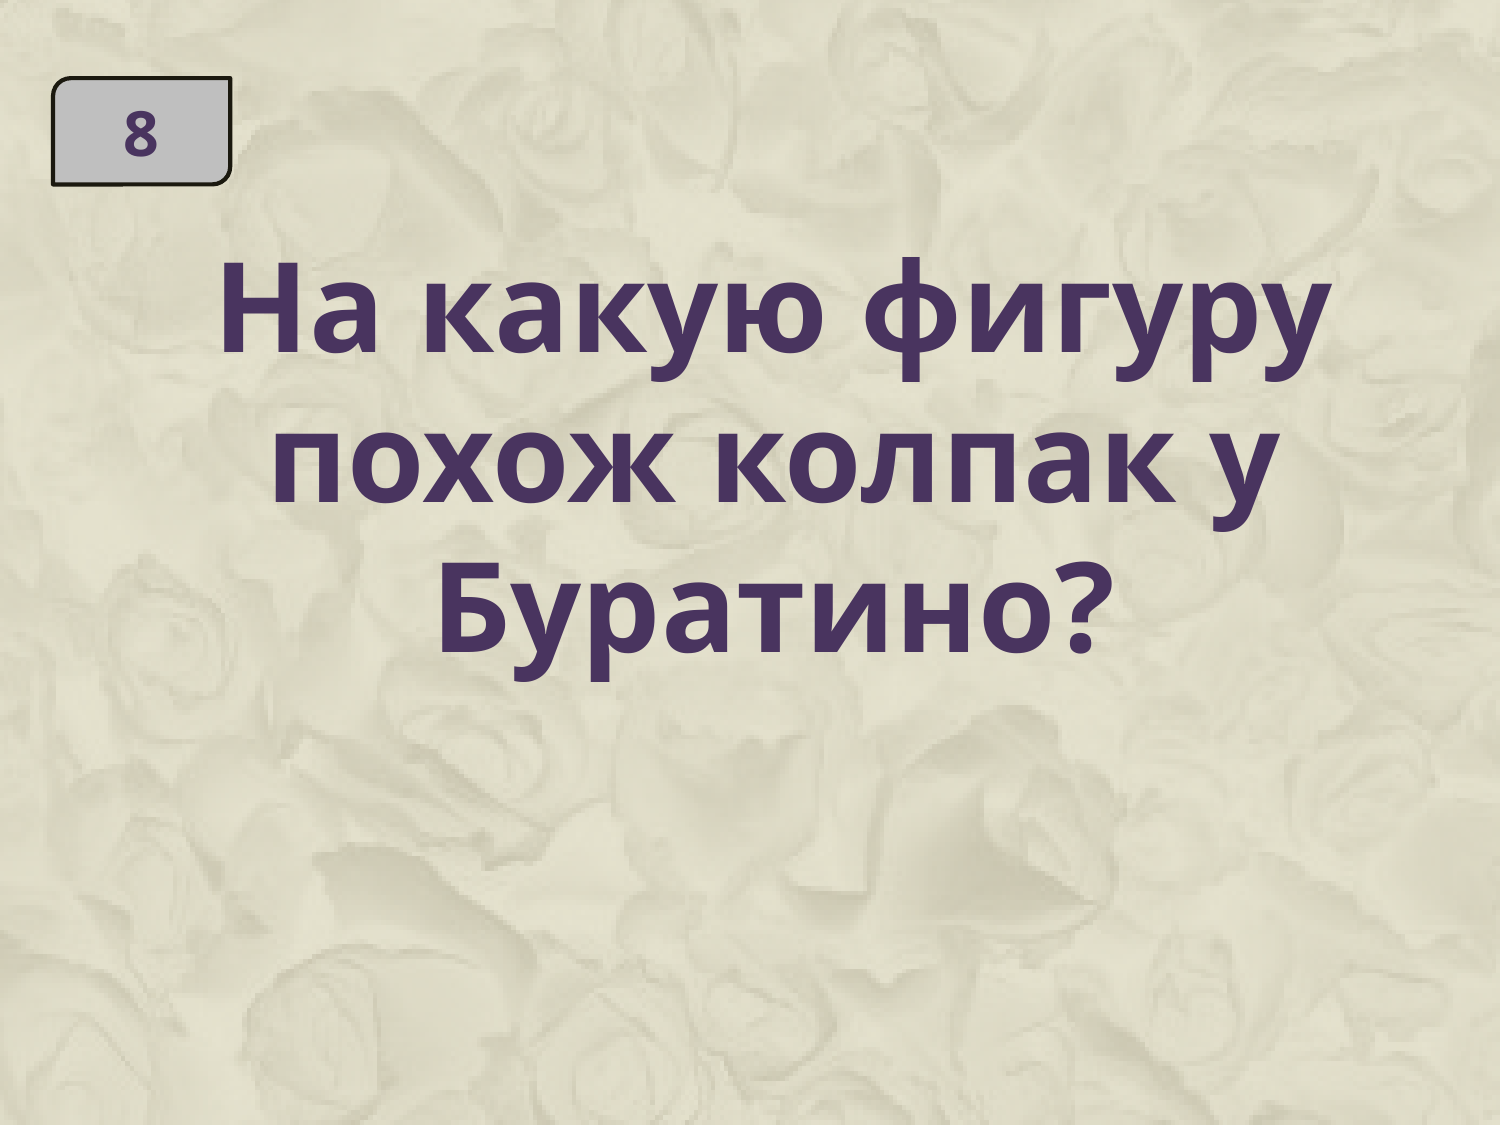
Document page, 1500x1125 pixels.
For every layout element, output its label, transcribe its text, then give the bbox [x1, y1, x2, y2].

text_box 8 [50, 76, 233, 187]
text_box На какую фигуру похож колпак у Буратино? [112, 219, 1435, 685]
